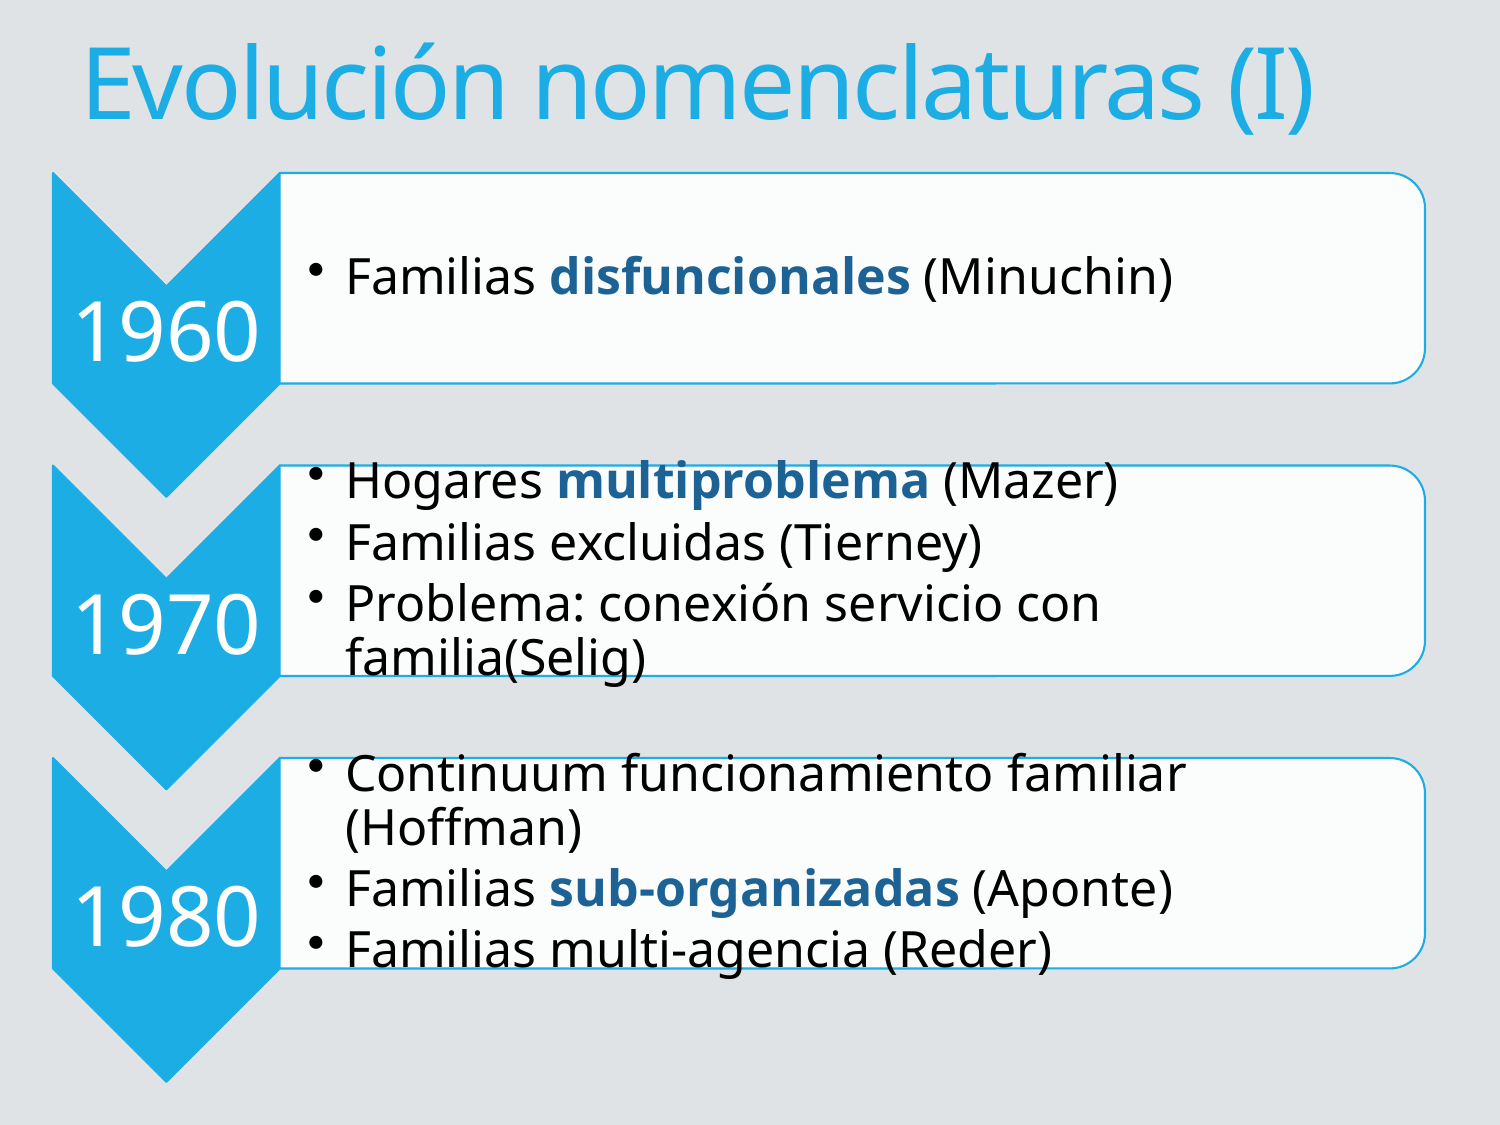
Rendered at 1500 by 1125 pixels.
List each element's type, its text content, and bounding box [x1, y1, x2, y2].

text_box Evolución nomenclaturas (I) [64, 1, 1391, 172]
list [53, 172, 1425, 1083]
